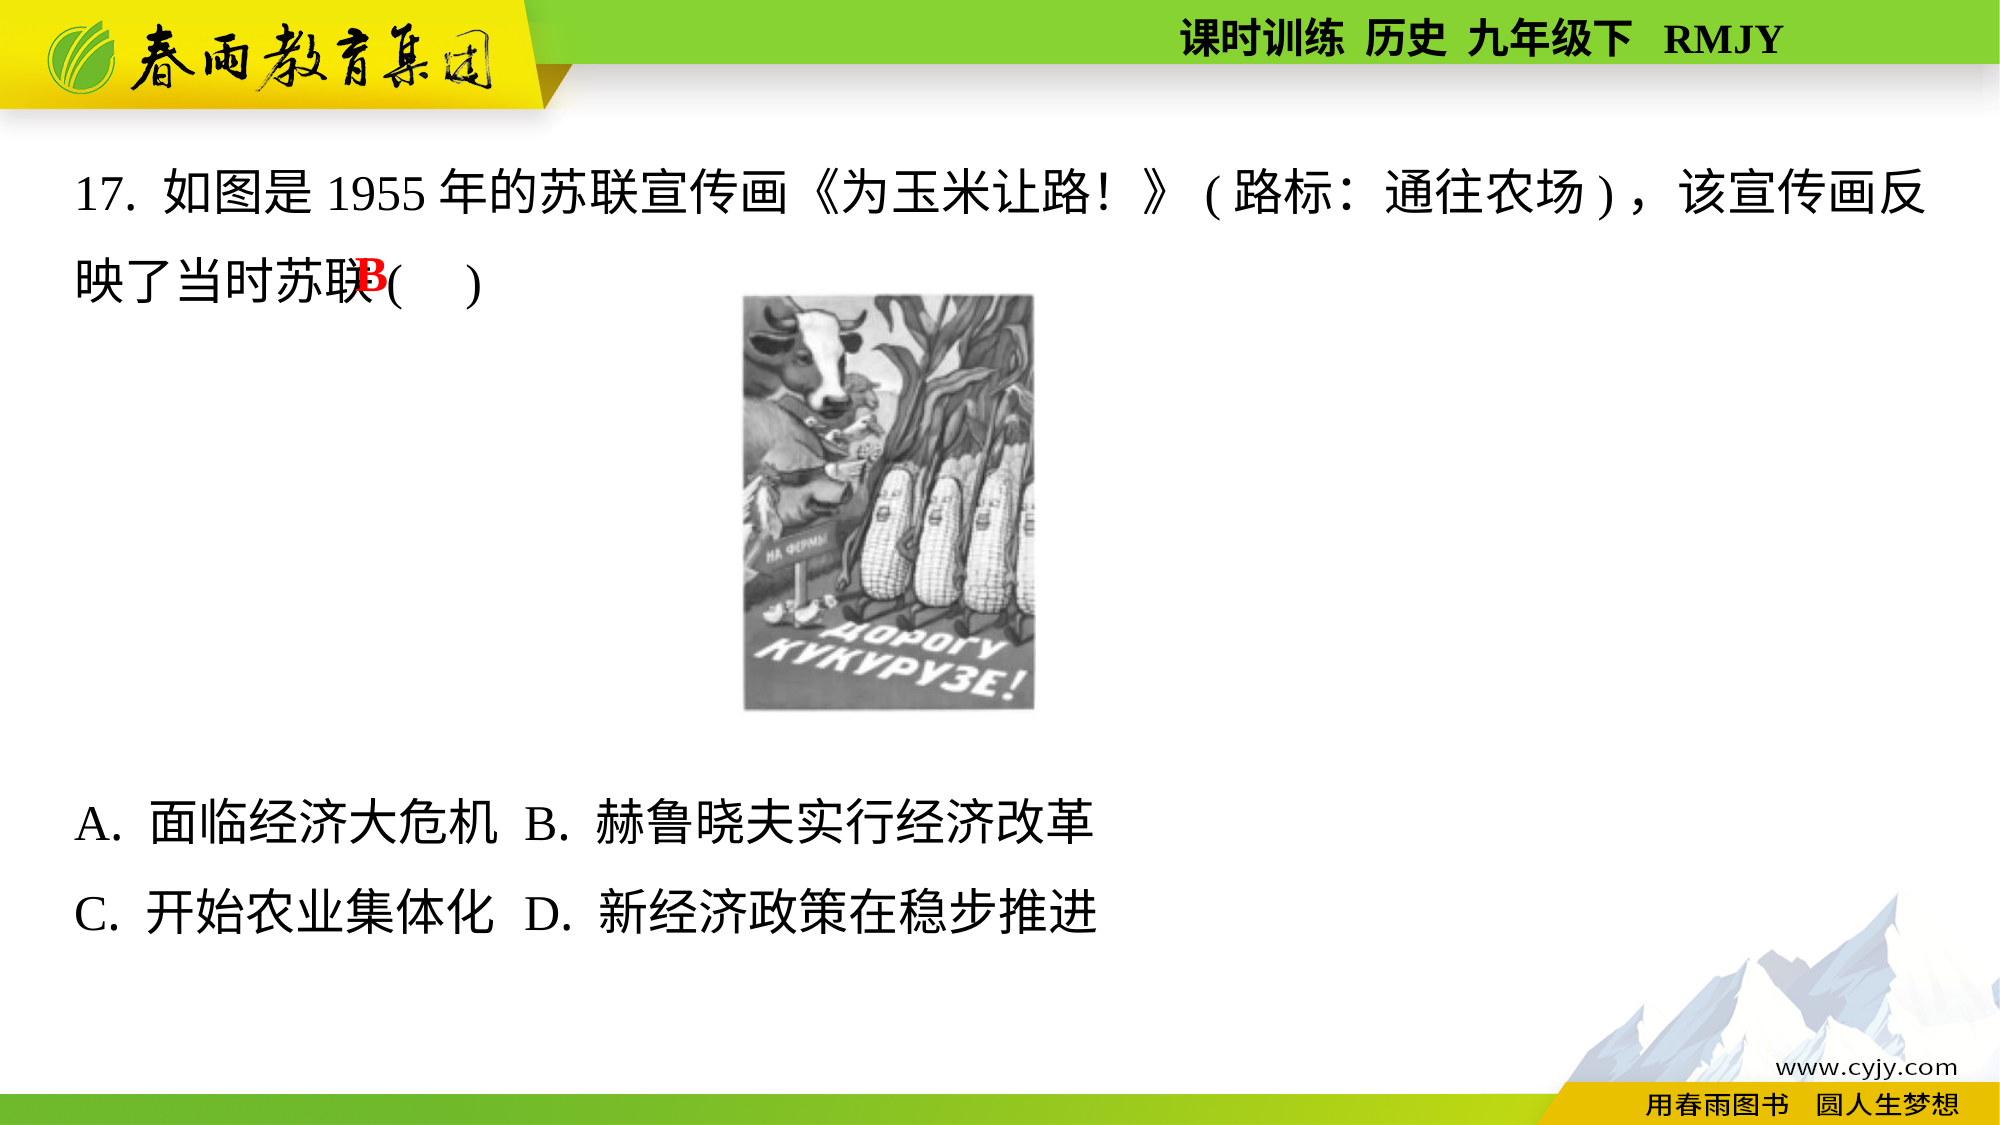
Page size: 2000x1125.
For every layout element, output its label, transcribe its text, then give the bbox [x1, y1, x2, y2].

text_box B [340, 234, 404, 310]
list 17. 如图是1955年的苏联宣传画《为玉米让路！》(路标：通往农场)，该宣传画反映了当时苏联( ) A. 面临经济大危机 B. 赫鲁晓夫实行经济改革 C. 开始农业集体化 D. 新经济政策在稳步推进 [59, 122, 1944, 956]
picture [0, 0, 2000, 1125]
